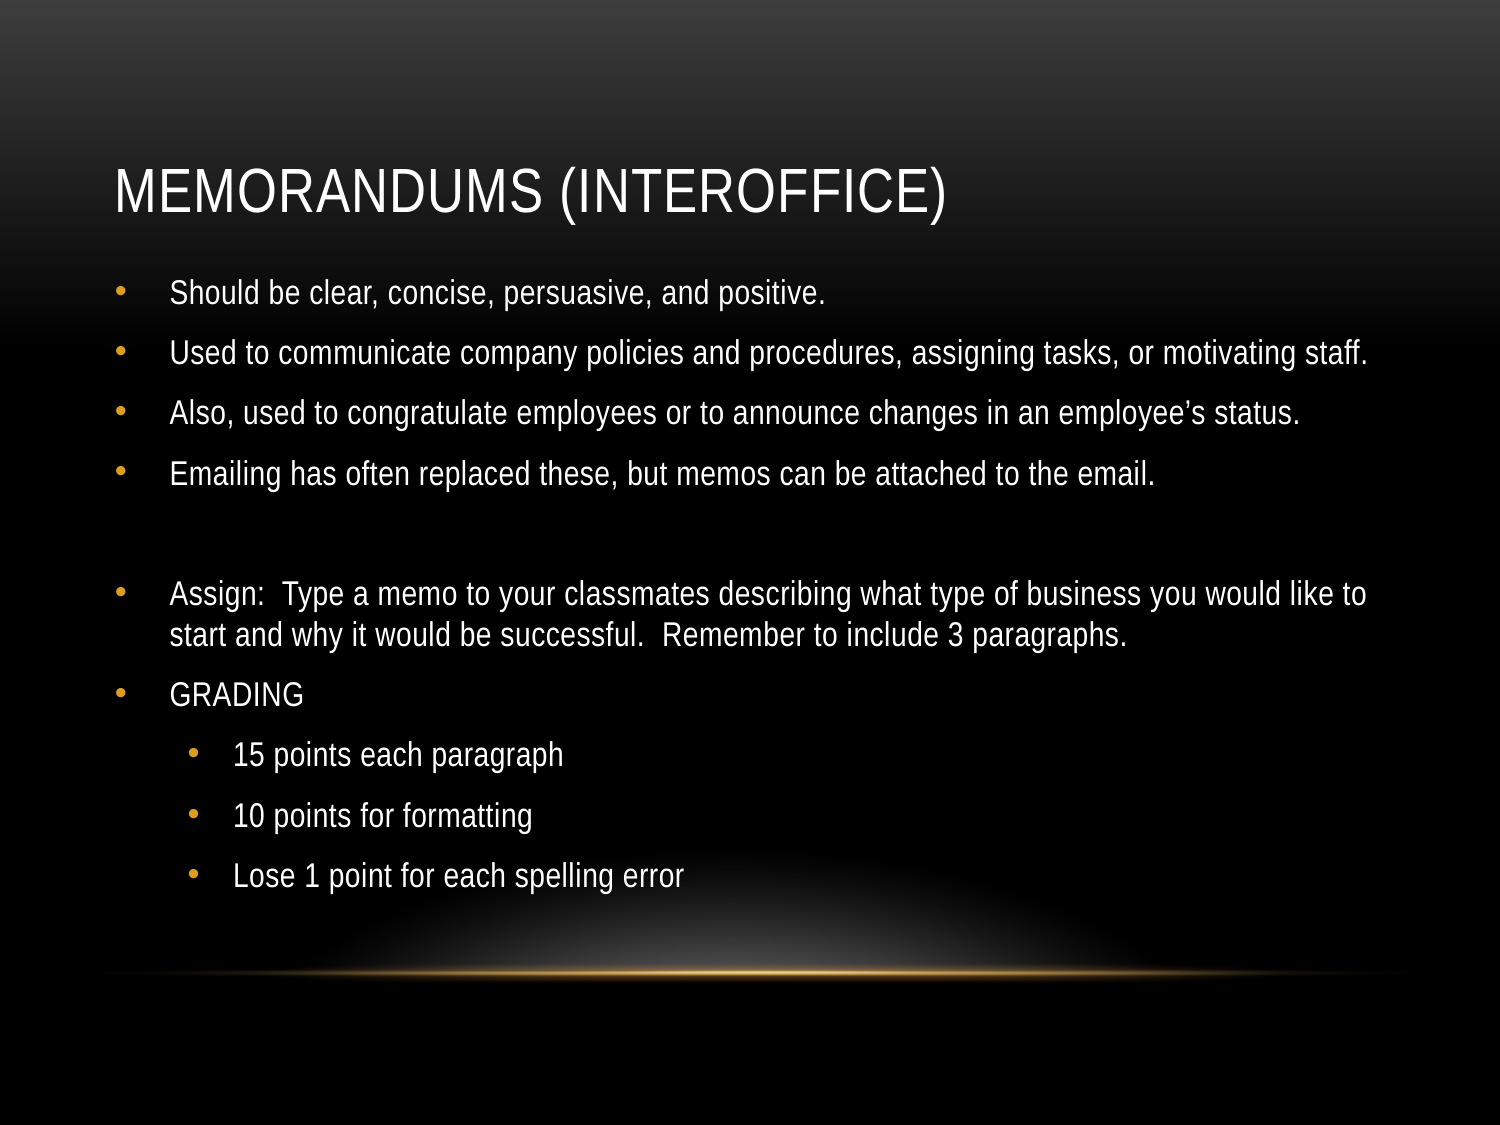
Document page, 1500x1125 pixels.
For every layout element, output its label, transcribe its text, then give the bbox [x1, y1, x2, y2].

list Should be clear, concise, persuasive, and positive. Used to communicate company policies and procedures, assigning tasks, or motivating staff. Also, used to congratulate employees or to announce changes in an employee’s status. Emailing has often replaced these, but memos can be attached to the email. Assign: Type a memo to your classmates describing what type of business you would like to start and why it would be successful. Remember to include 3 paragraphs. GRADING 15 points each paragraph 10 points for formatting Lose 1 point for each spelling error [99, 262, 1400, 938]
picture [0, 0, 1500, 1125]
title Memorandums (interoffice) [99, 45, 1400, 233]
